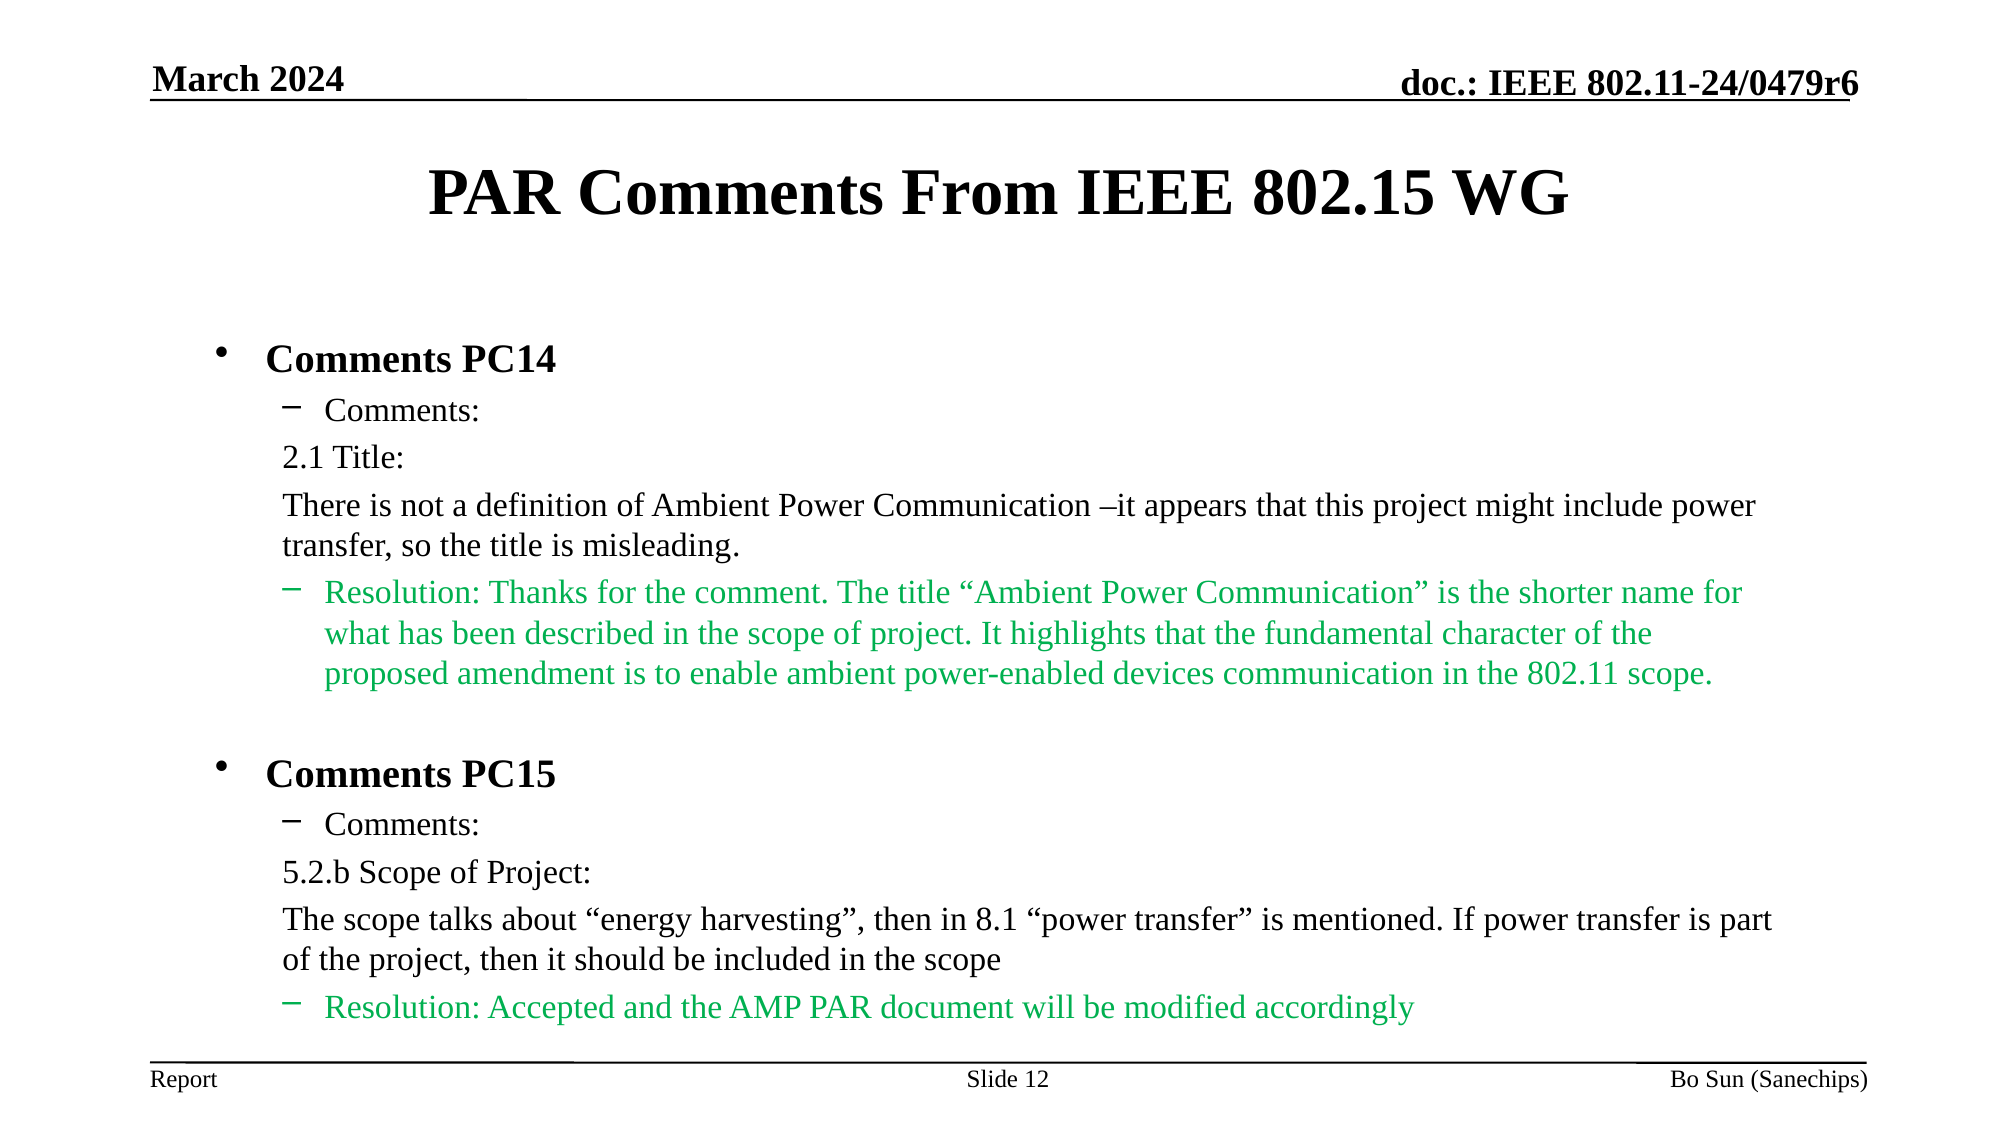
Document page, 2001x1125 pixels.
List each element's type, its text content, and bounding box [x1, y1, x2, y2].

footer Bo Sun (Sanechips) [1171, 1061, 1869, 1093]
text_box Comments PC14 Comments: 2.1 Title: There is not a definition of Ambient Power Communication –it appears that this project might include power transfer, so the title is misleading. Resolution: Thanks for the comment. The title “Ambient Power Communication” is the shorter name for what has been described in the scope of project. It highlights that the fundamental character of the proposed amendment is to enable ambient power-enabled devices communication in the 802.11 scope. Comments PC15 Comments: 5.2.b Scope of Project: The scope talks about “energy harvesting”, then in 8.1 “power transfer” is mentioned. If power transfer is part of the project, then it should be included in the scope Resolution: Accepted and the AMP PAR document will be modified accordingly [200, 324, 1800, 1039]
text_box PAR Comments From IEEE 802.15 WG [200, 100, 1800, 276]
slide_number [152, 54, 563, 100]
slide_number Slide 12 [949, 1061, 1067, 1123]
